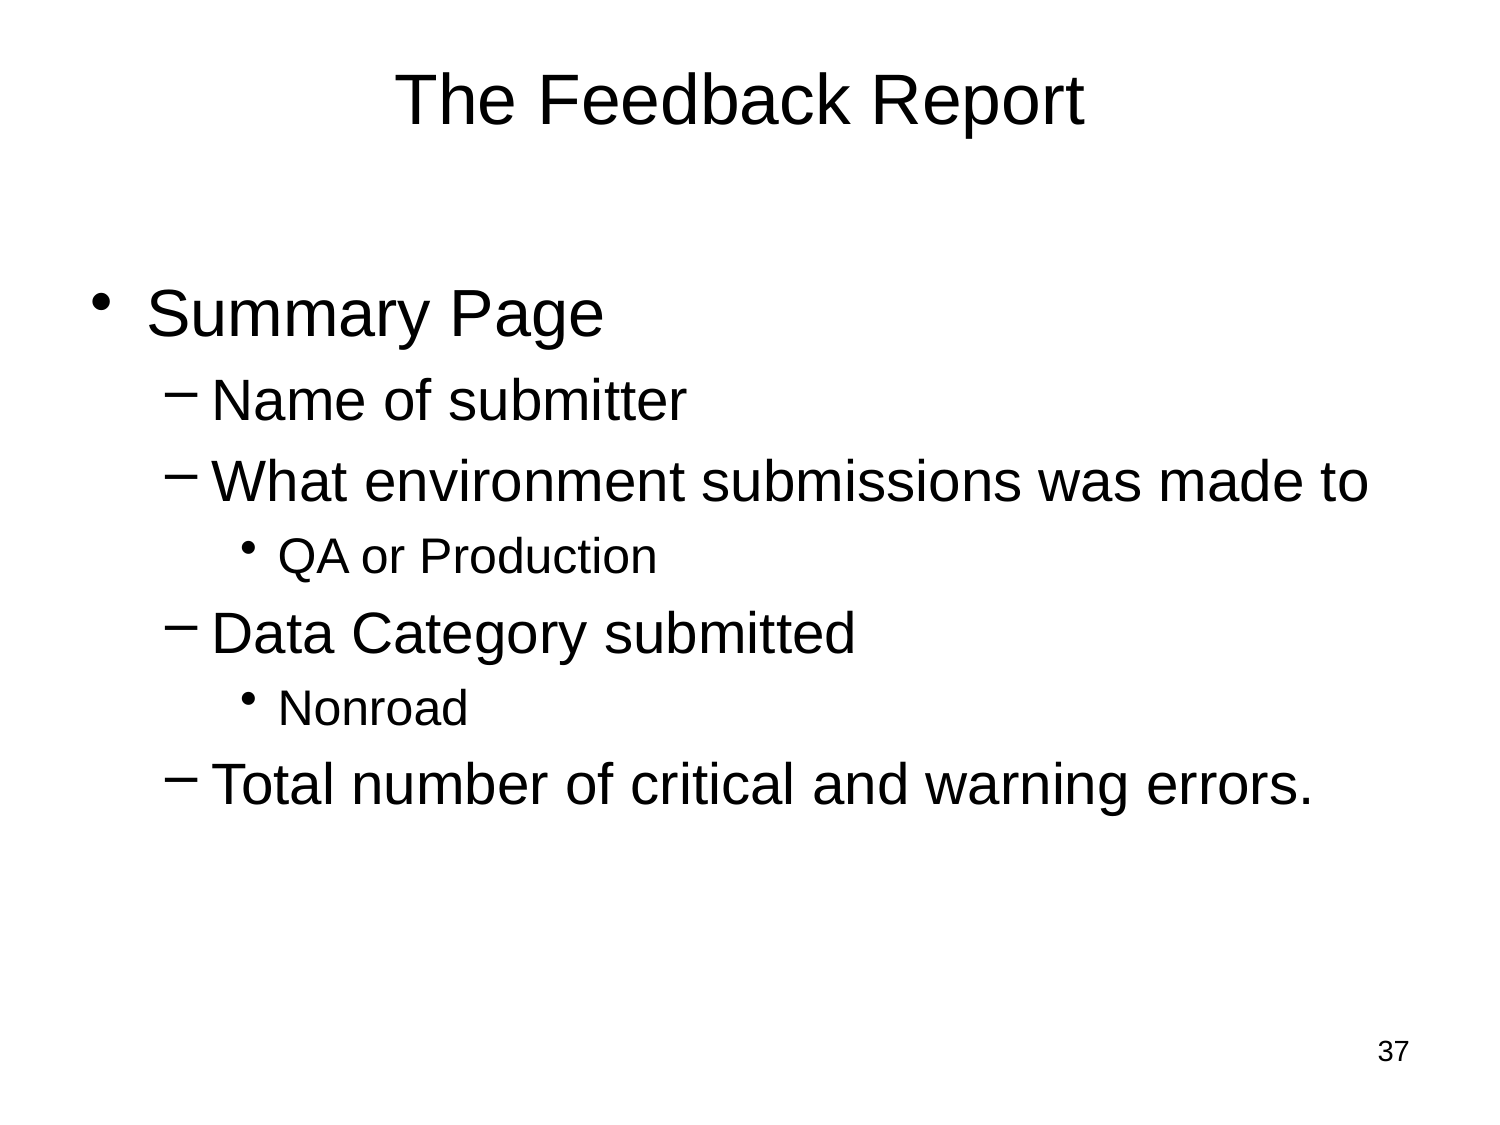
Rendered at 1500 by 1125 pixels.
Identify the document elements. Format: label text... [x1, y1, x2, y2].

slide_number 37 [1074, 1024, 1426, 1103]
list Summary Page Name of submitter What environment submissions was made to QA or Production Data Category submitted Nonroad Total number of critical and warning errors. [74, 262, 1426, 1006]
title The Feedback Report [74, 44, 1426, 233]
